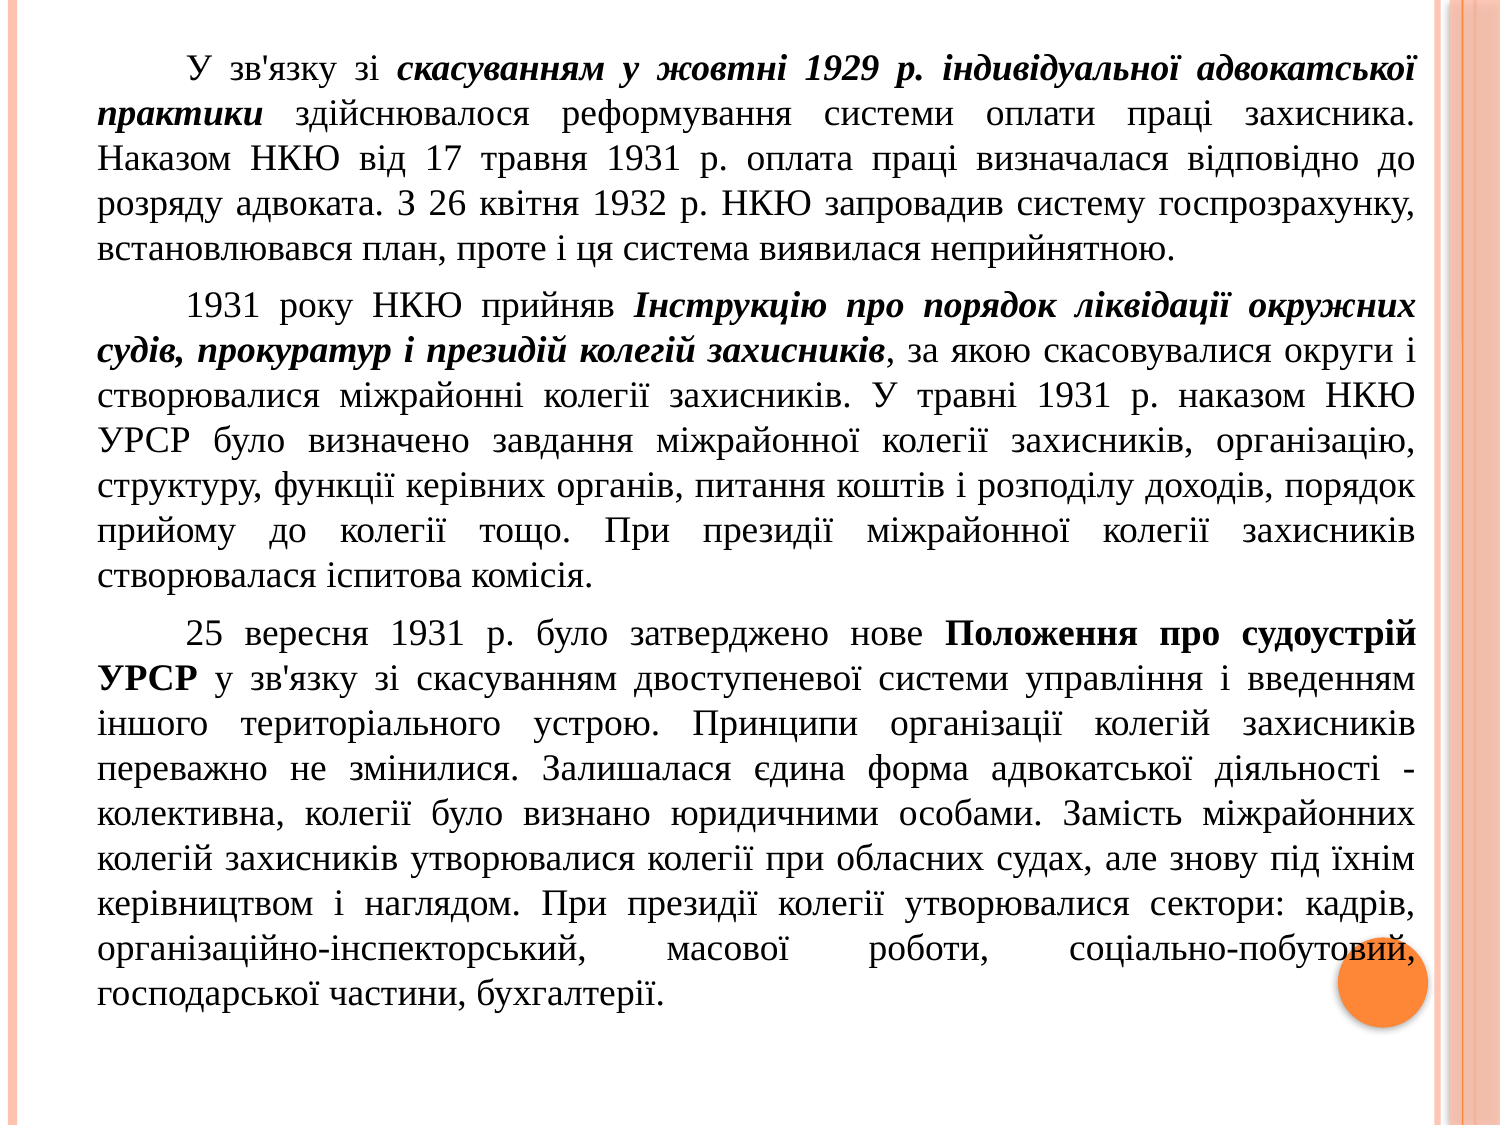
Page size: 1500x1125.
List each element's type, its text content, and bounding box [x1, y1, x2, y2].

list У зв'язку зі скасуванням у жовтні 1929 р. індивідуальної адвокатської практики здійснювалося реформування системи оплати праці захисника. Наказом НКЮ від 17 травня 1931 р. оплата праці визначалася відповідно до розряду адвоката. З 26 квітня 1932 р. НКЮ запровадив систему госпрозрахунку, встановлювався план, проте і ця система виявилася неприйнятною. 1931 року НКЮ прийняв Інструкцію про порядок ліквідації окружних судів, прокуратур і президій колегій захисників, за якою скасовувалися округи і створювалися міжрайонні колегії захисників. У травні 1931 р. наказом НКЮ УРСР було визначено завдання міжрайонної колегії захисників, організацію, структуру, функції керівних органів, питання коштів і розподілу доходів, порядок прийому до колегії тощо. При президії міжрайонної колегії захисників створювалася іспитова комісія. 25 вересня 1931 р. було затверджено нове Положення про судоустрій УРСР у зв'язку зі скасуванням двоступеневої системи управління і введенням іншого територіального устрою. Принципи організації колегій захисників переважно не змінилися. Залишалася єдина форма адвокатської діяльності - колективна, колегії було визнано юридичними особами. Замість міжрайонних колегій захисників утворювалися колегії при обласних судах, але знову під їхнім керівництвом і наглядом. При президії колегії утворювалися сектори: кадрів, організаційно-інспекторський, масової роботи, соціально-побутовий, господарської частини, бухгалтерії. [81, 34, 1433, 1055]
